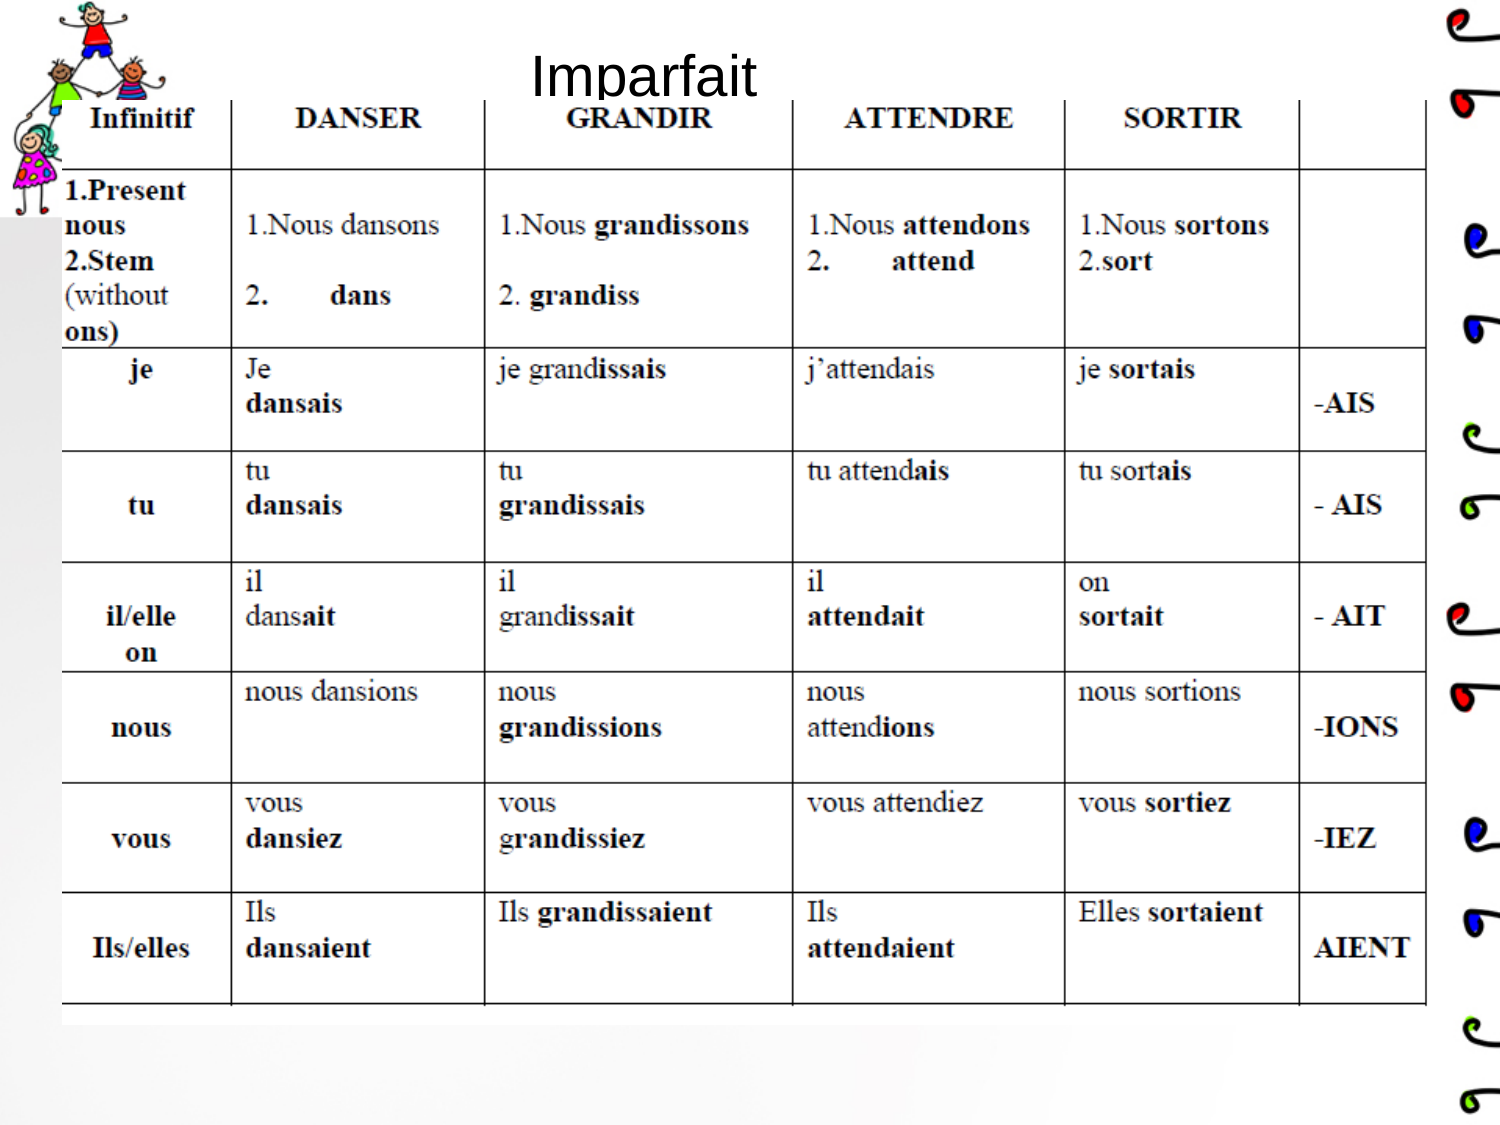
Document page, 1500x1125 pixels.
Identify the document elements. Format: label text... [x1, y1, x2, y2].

picture [0, 0, 1500, 1125]
title Imparfait [515, 44, 1407, 99]
